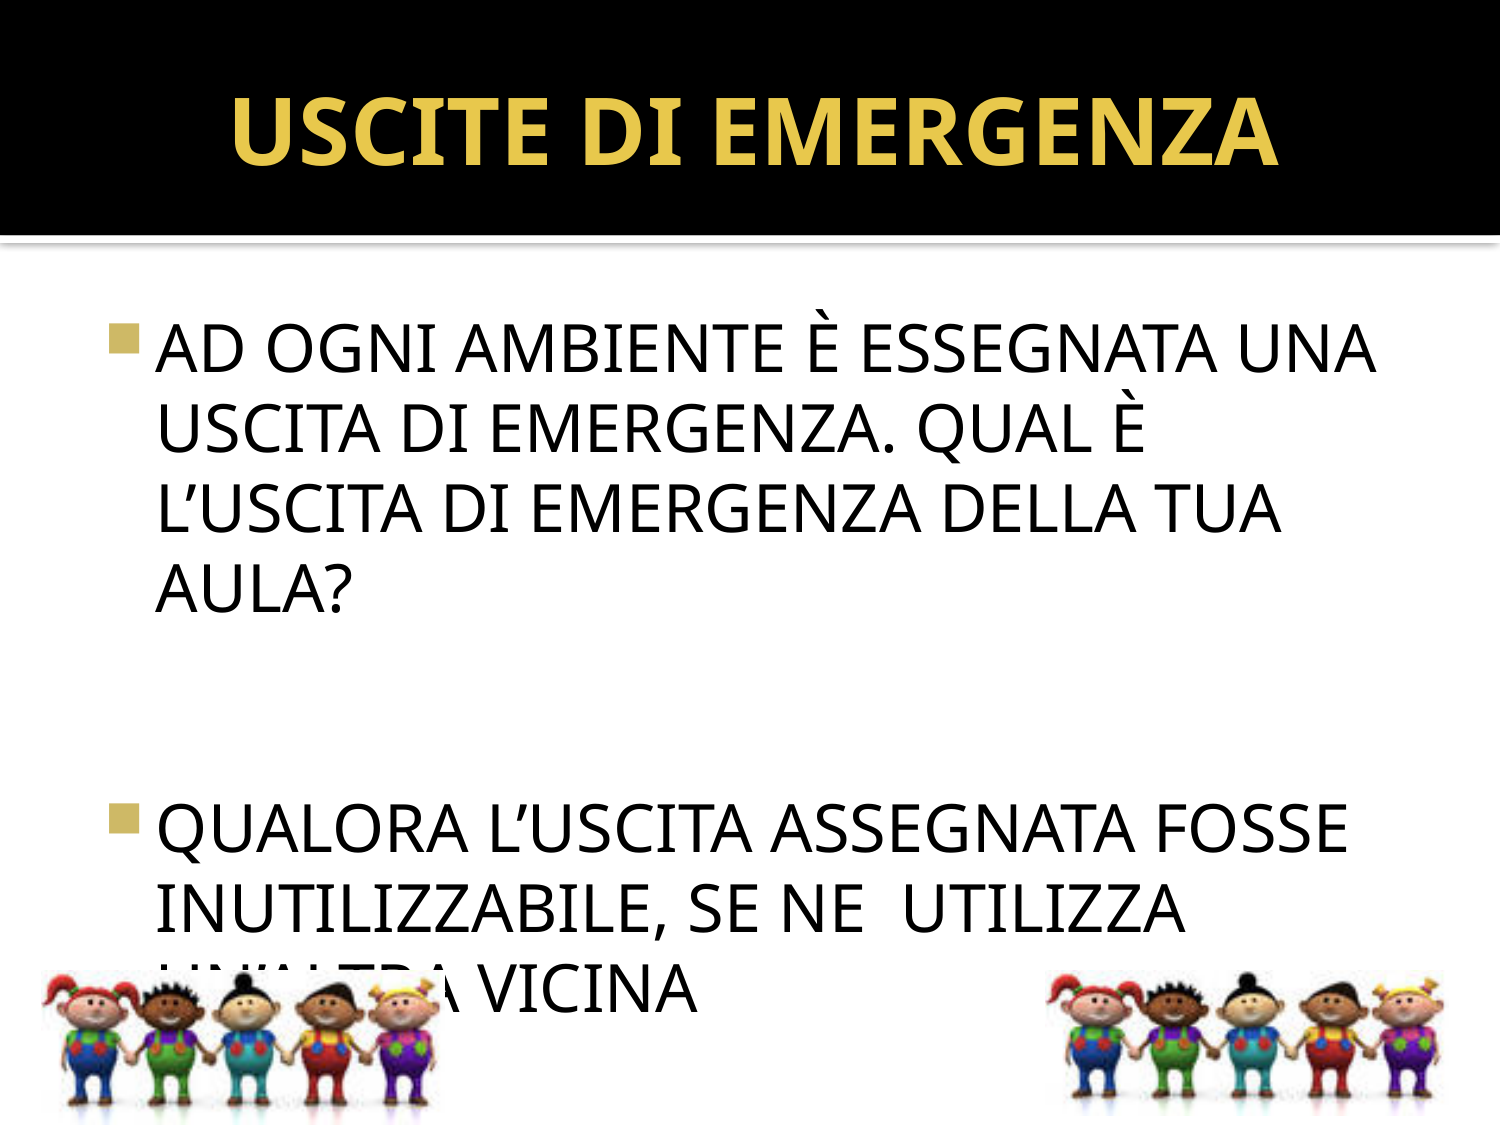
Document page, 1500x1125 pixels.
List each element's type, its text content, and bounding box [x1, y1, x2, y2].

picture [1045, 970, 1449, 1116]
list AD OGNI AMBIENTE È ESSEGNATA UNA USCITA DI EMERGENZA. QUAL È L’USCITA DI EMERGENZA DELLA TUA AULA? QUALORA L’USCITA ASSEGNATA FOSSE INUTILIZZABILE, SE NE UTILIZZA UN’ALTRA VICINA [75, 291, 1425, 1050]
title USCITE DI EMERGENZA [75, 25, 1425, 231]
picture [41, 970, 445, 1125]
